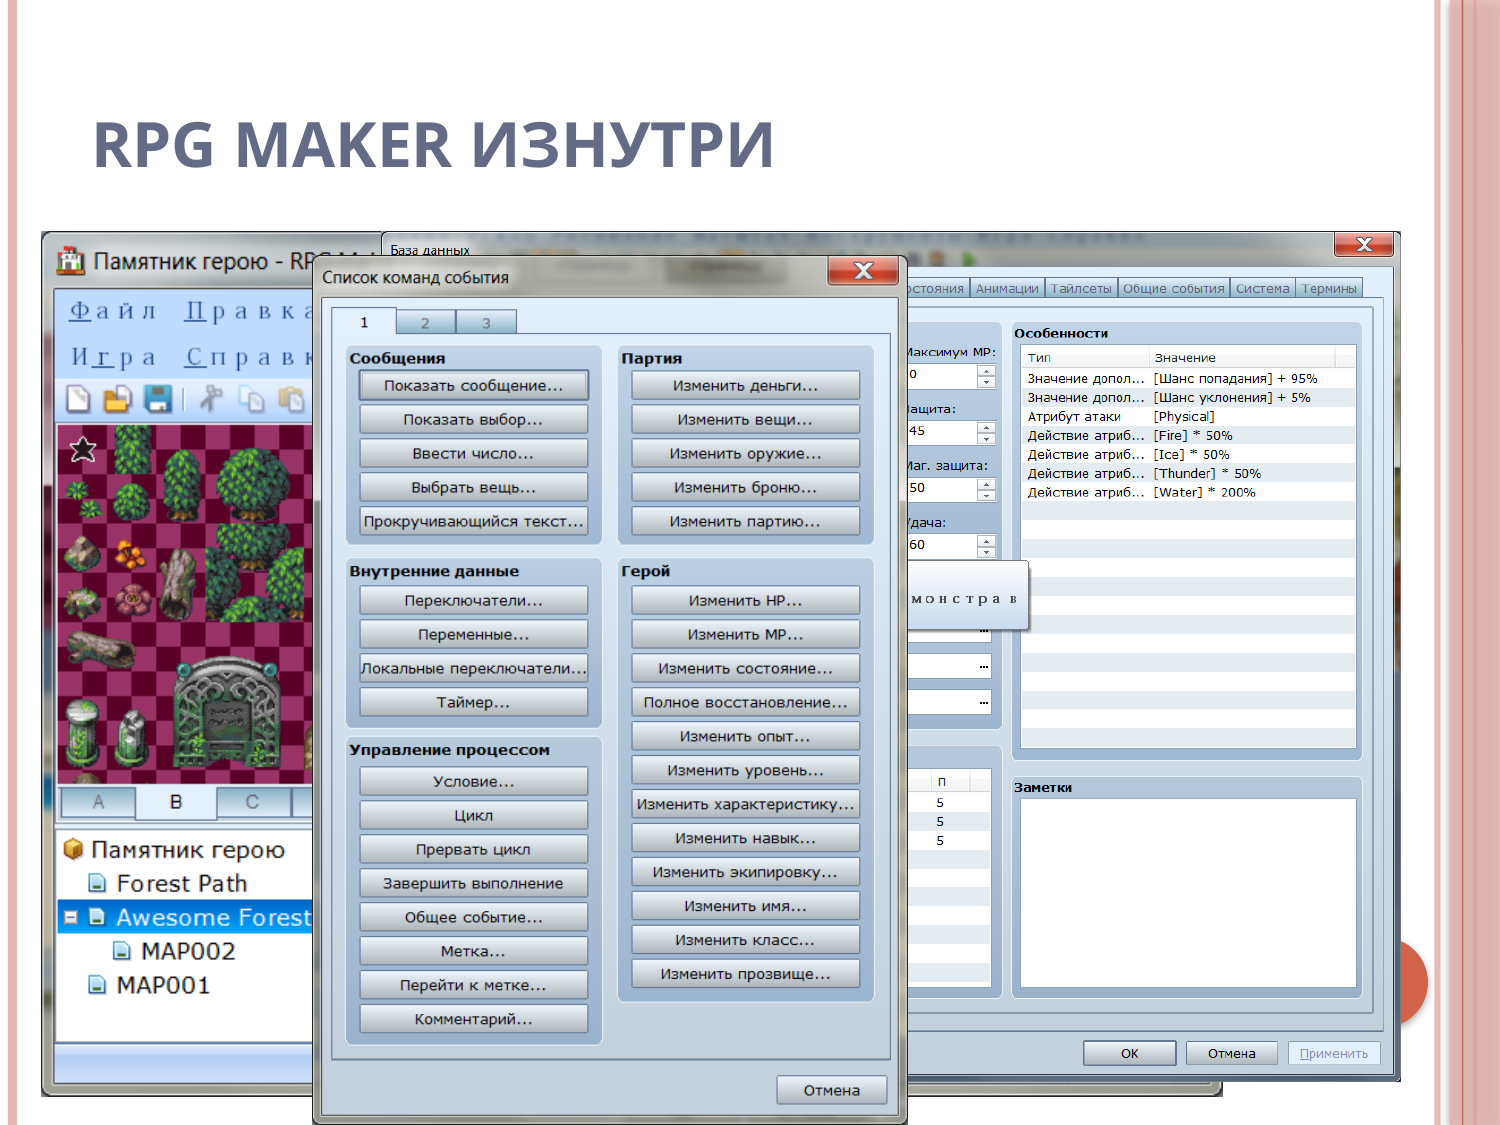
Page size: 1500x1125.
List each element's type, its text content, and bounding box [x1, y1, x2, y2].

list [914, 1092, 1223, 1097]
picture [312, 231, 1402, 1125]
title RPG Maker изнутри [76, 0, 1302, 188]
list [40, 231, 378, 1097]
